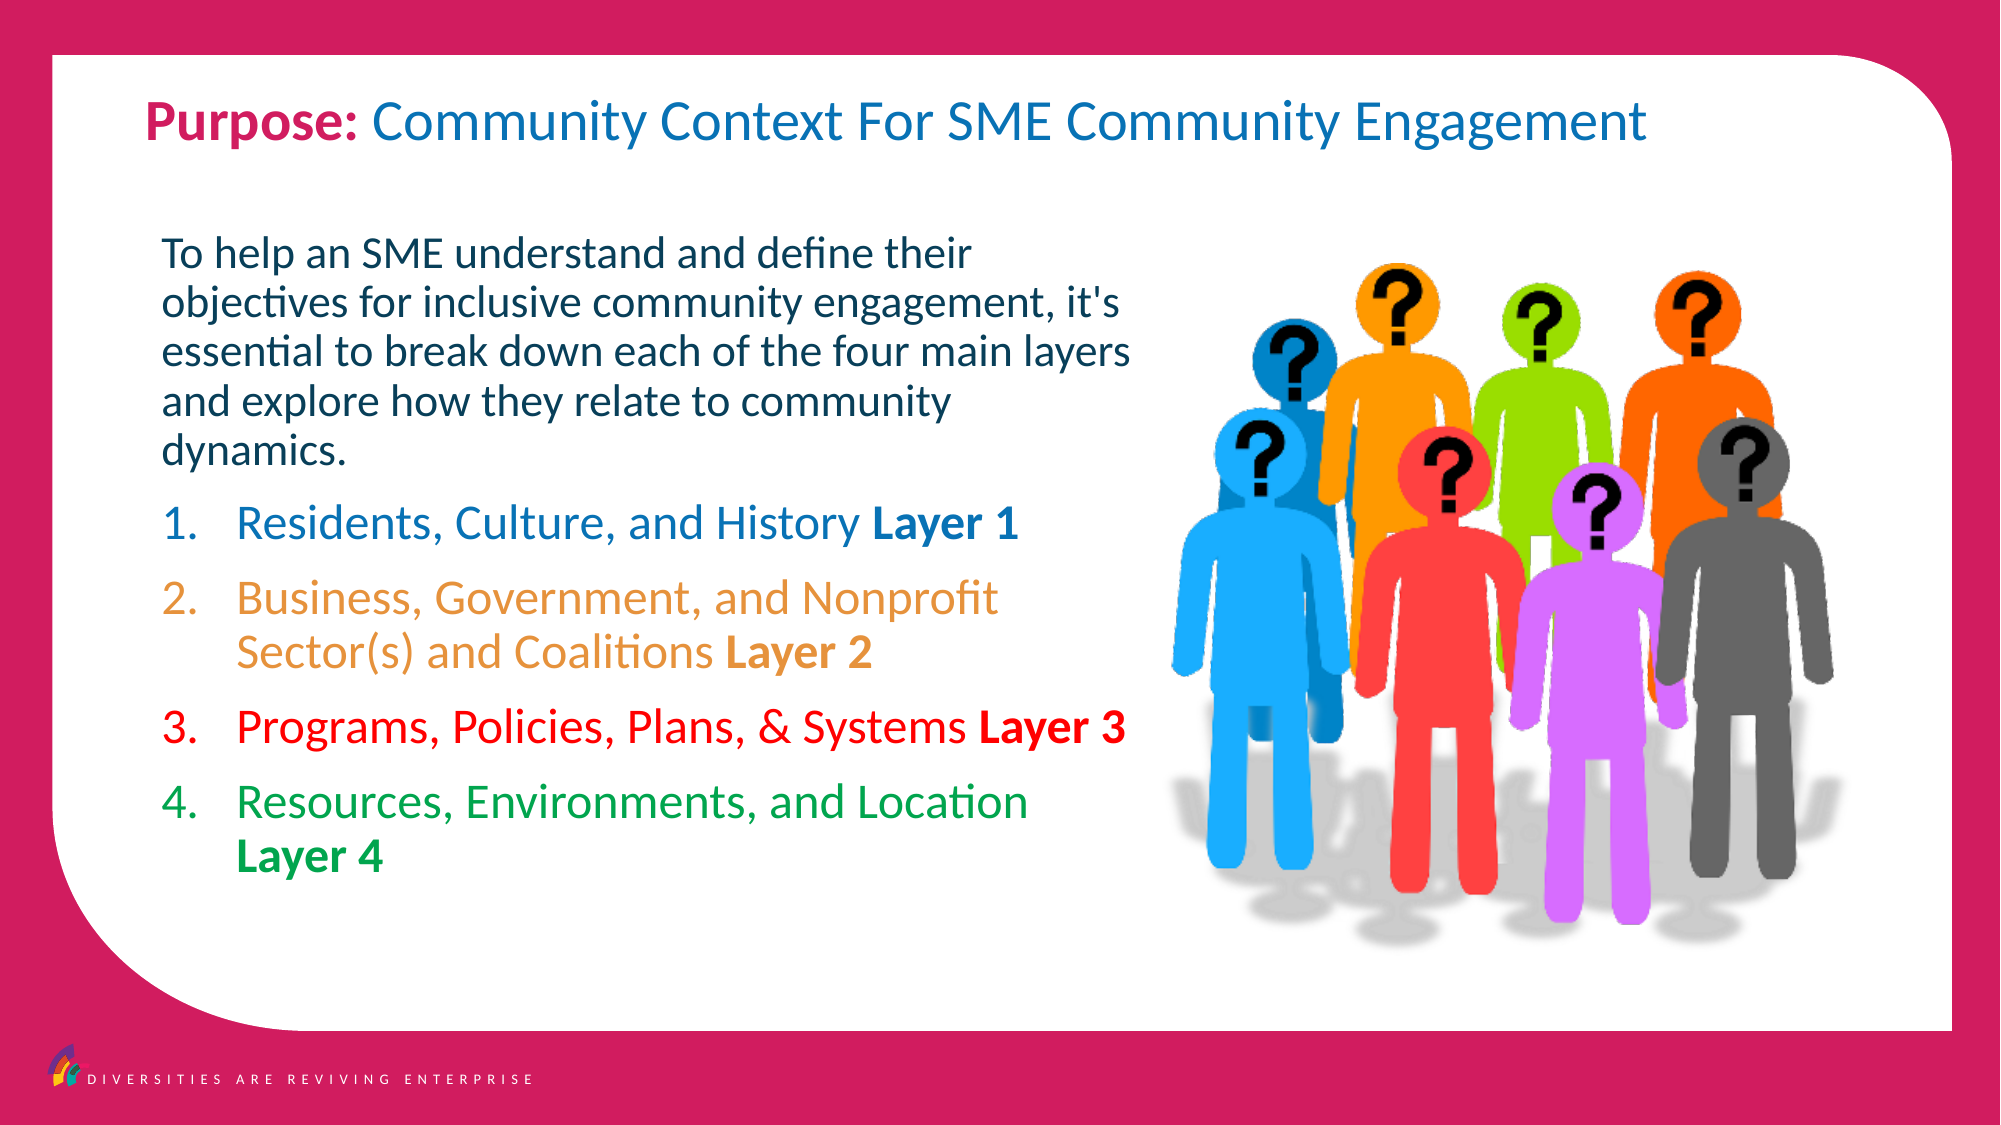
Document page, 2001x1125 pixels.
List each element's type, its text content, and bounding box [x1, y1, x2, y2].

picture [1161, 263, 1854, 956]
list To help an SME understand and define their objectives for inclusive community engagement, it's essential to break down each of the four main layers and explore how they relate to community dynamics. Residents, Culture, and History Layer 1 Business, Government, and Nonprofit Sector(s) and Coalitions Layer 2 Programs, Policies, Plans, & Systems Layer 3 Resources, Environments, and Location Layer 4 [146, 221, 1150, 853]
list Purpose: Community Context For SME Community Engagement [130, 74, 1869, 207]
